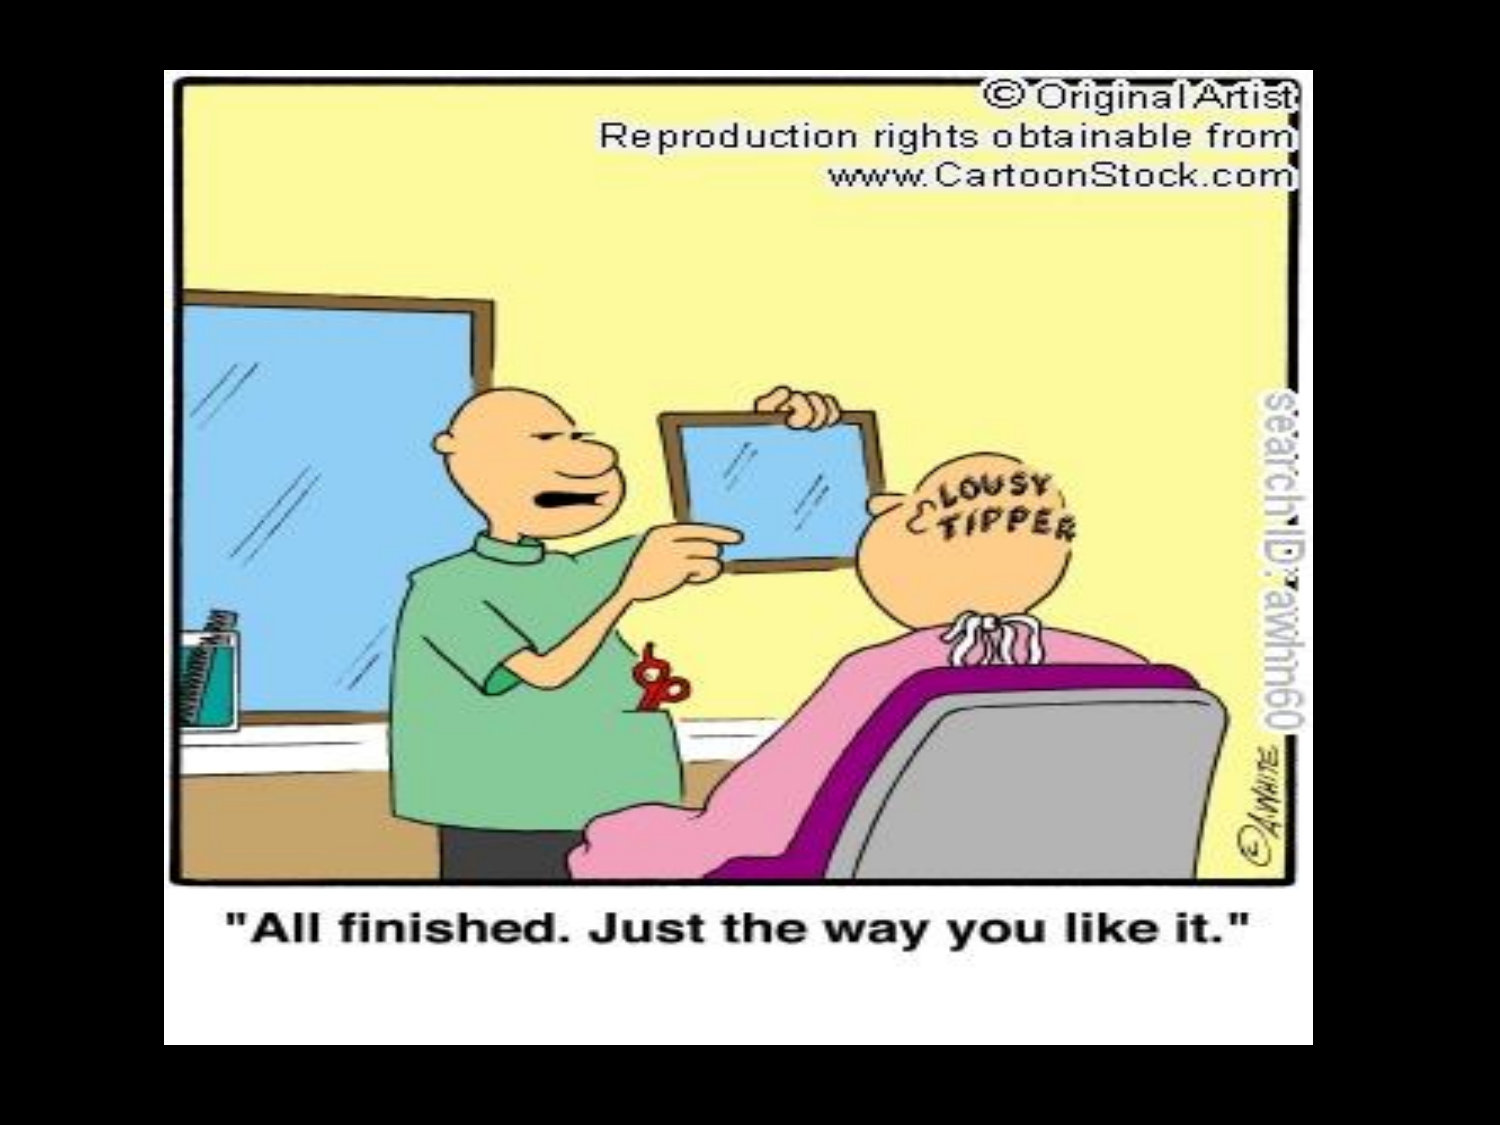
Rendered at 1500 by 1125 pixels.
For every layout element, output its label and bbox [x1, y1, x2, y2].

picture [163, 70, 1313, 1045]
